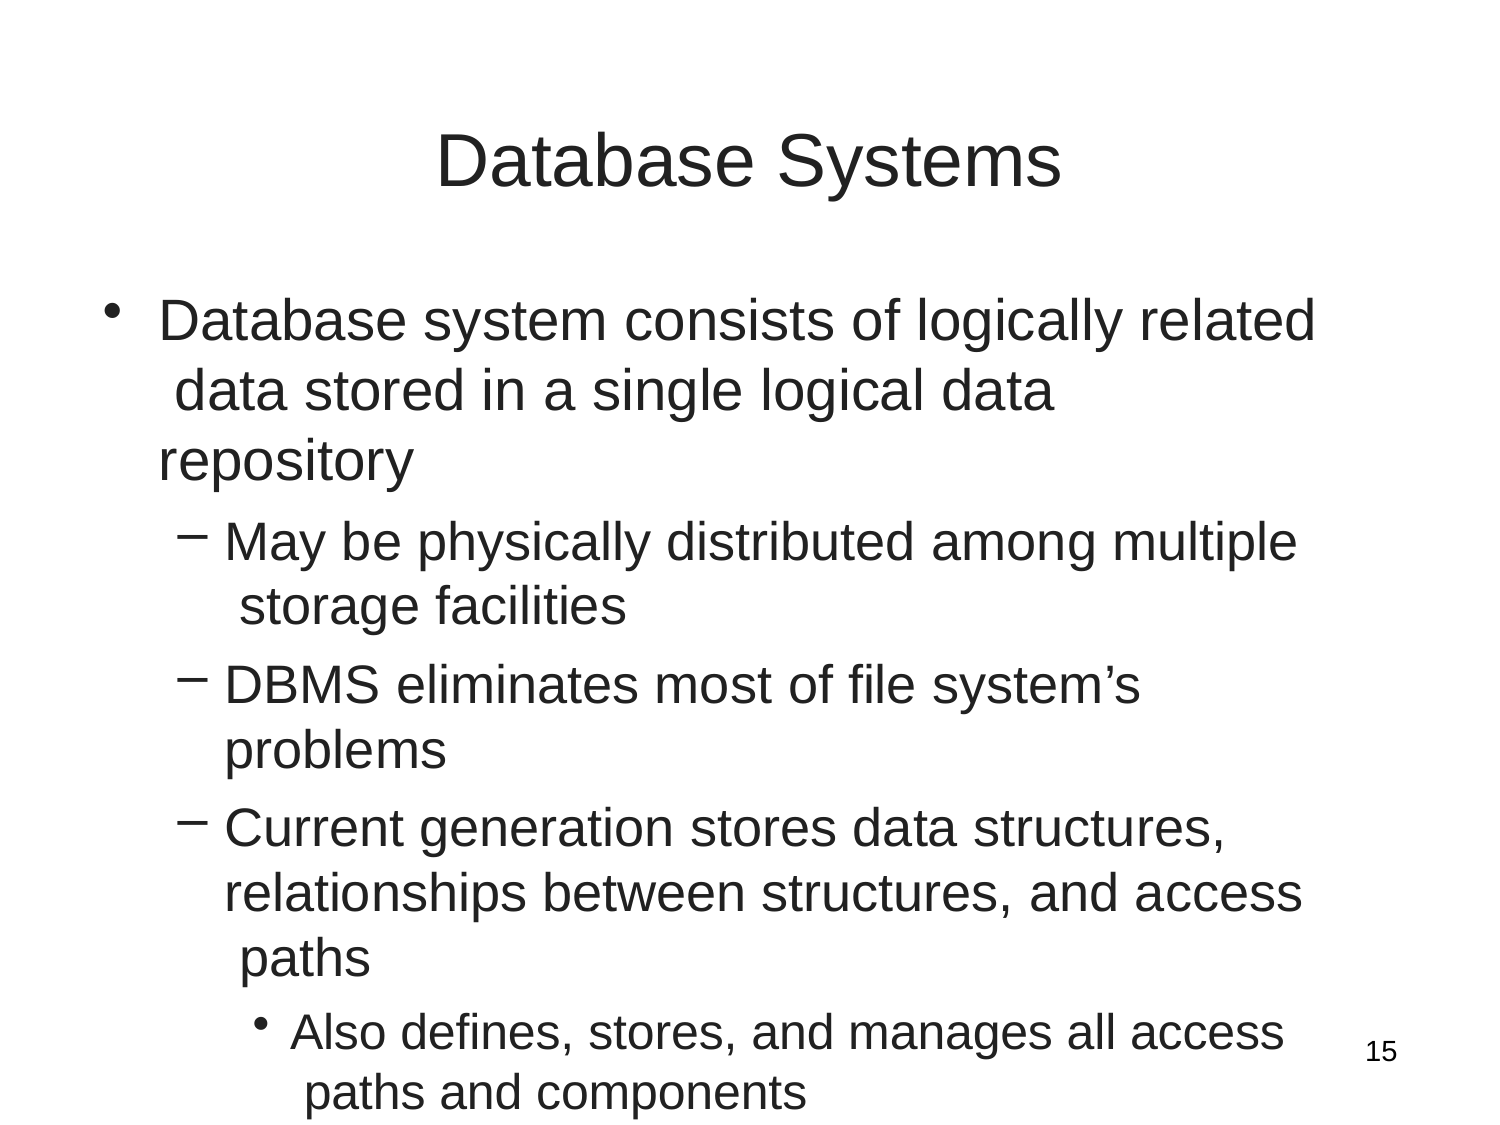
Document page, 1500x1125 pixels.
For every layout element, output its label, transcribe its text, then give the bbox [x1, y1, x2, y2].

title Database Systems [433, 109, 1067, 280]
slide_number 15 [1361, 1033, 1402, 1125]
text_box Database system consists of logically related data stored in a single logical data repository May be physically distributed among multiple storage facilities DBMS eliminates most of file system’s problems Current generation stores data structures, relationships between structures, and access paths Also defines, stores, and manages all access paths and components [100, 280, 1385, 1120]
